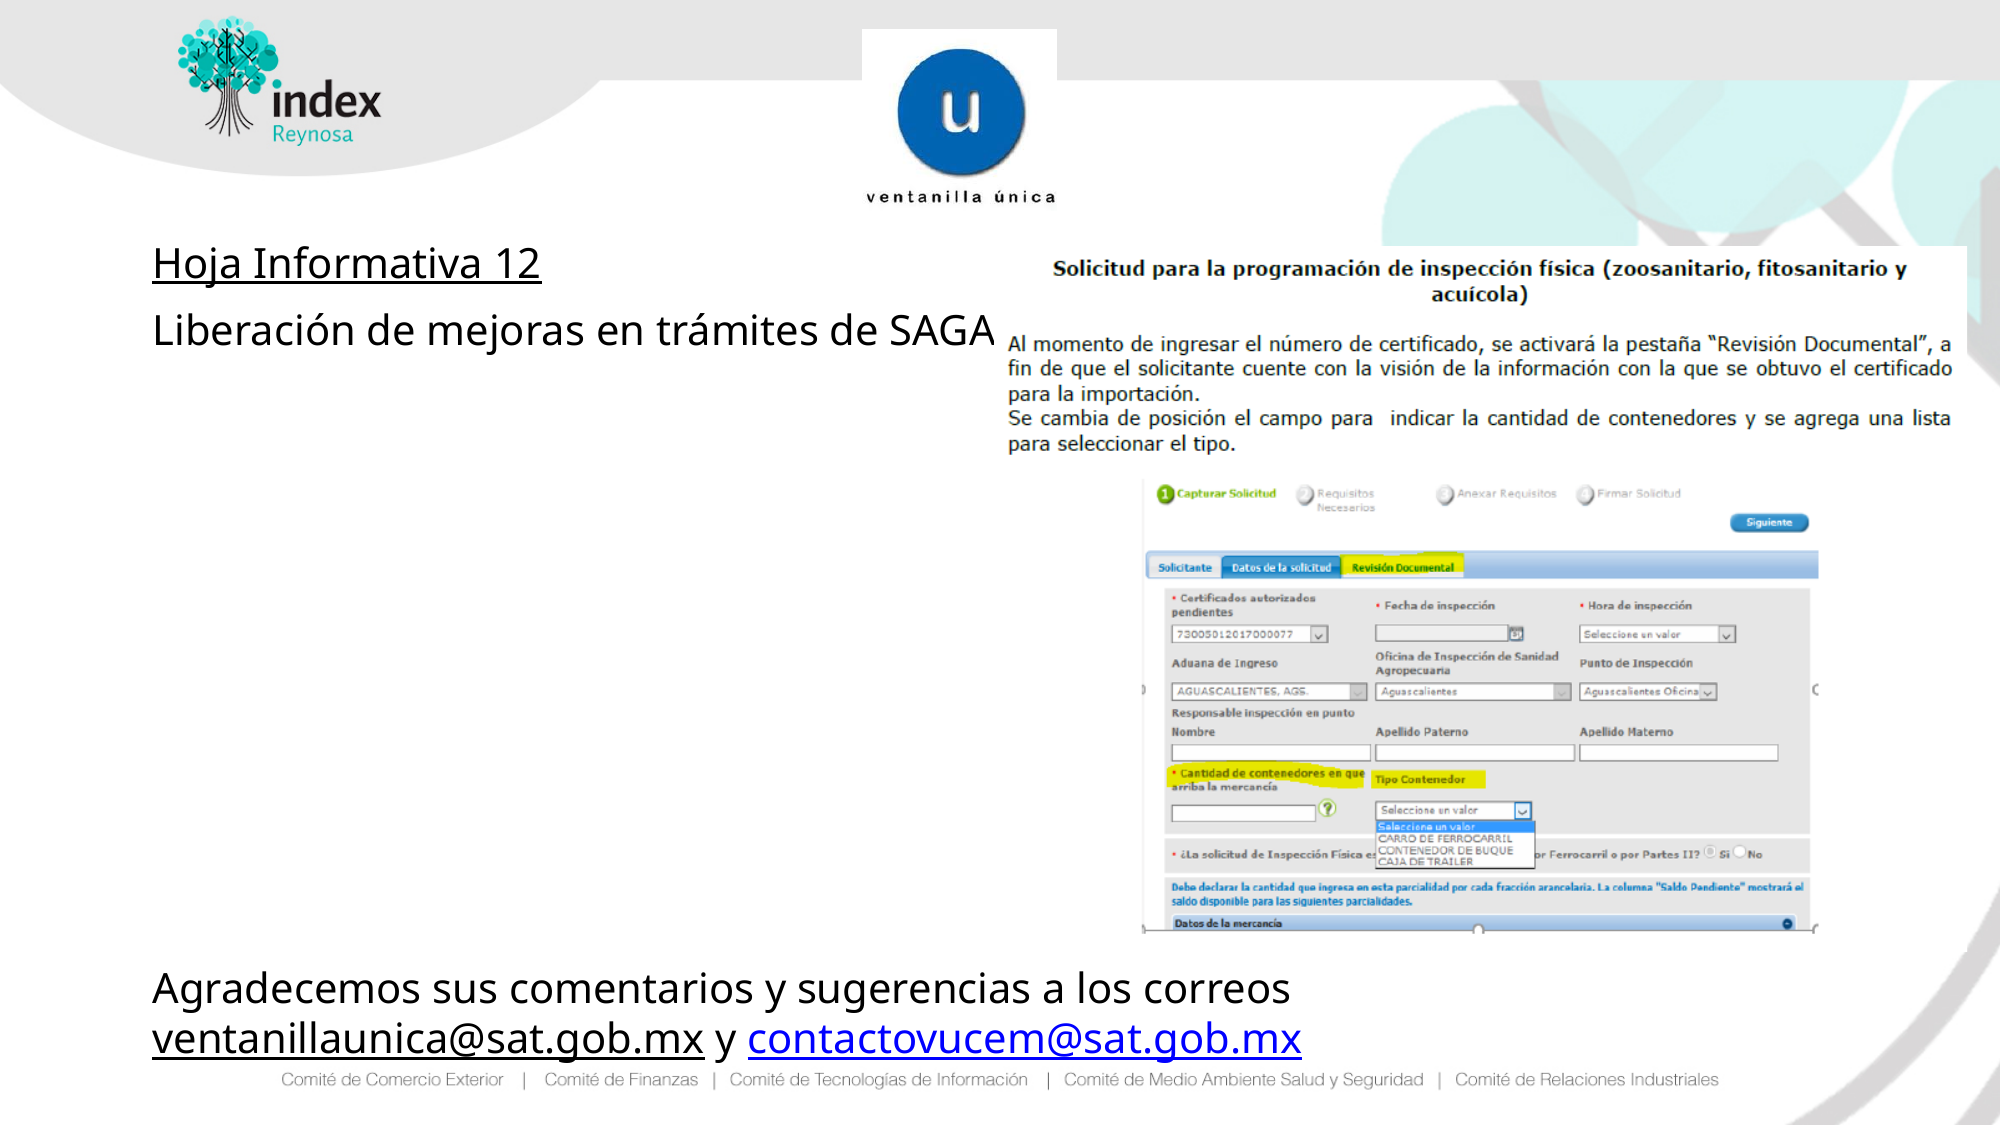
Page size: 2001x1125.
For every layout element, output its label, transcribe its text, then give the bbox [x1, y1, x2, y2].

picture [0, 0, 2000, 1125]
list Hoja Informativa 12 Liberación de mejoras en trámites de SAGARPA Agradecemos sus comentarios y sugerencias a los correos ventanillaunica@sat.gob.mx y contactovucem@sat.gob.mx [137, 229, 1863, 785]
